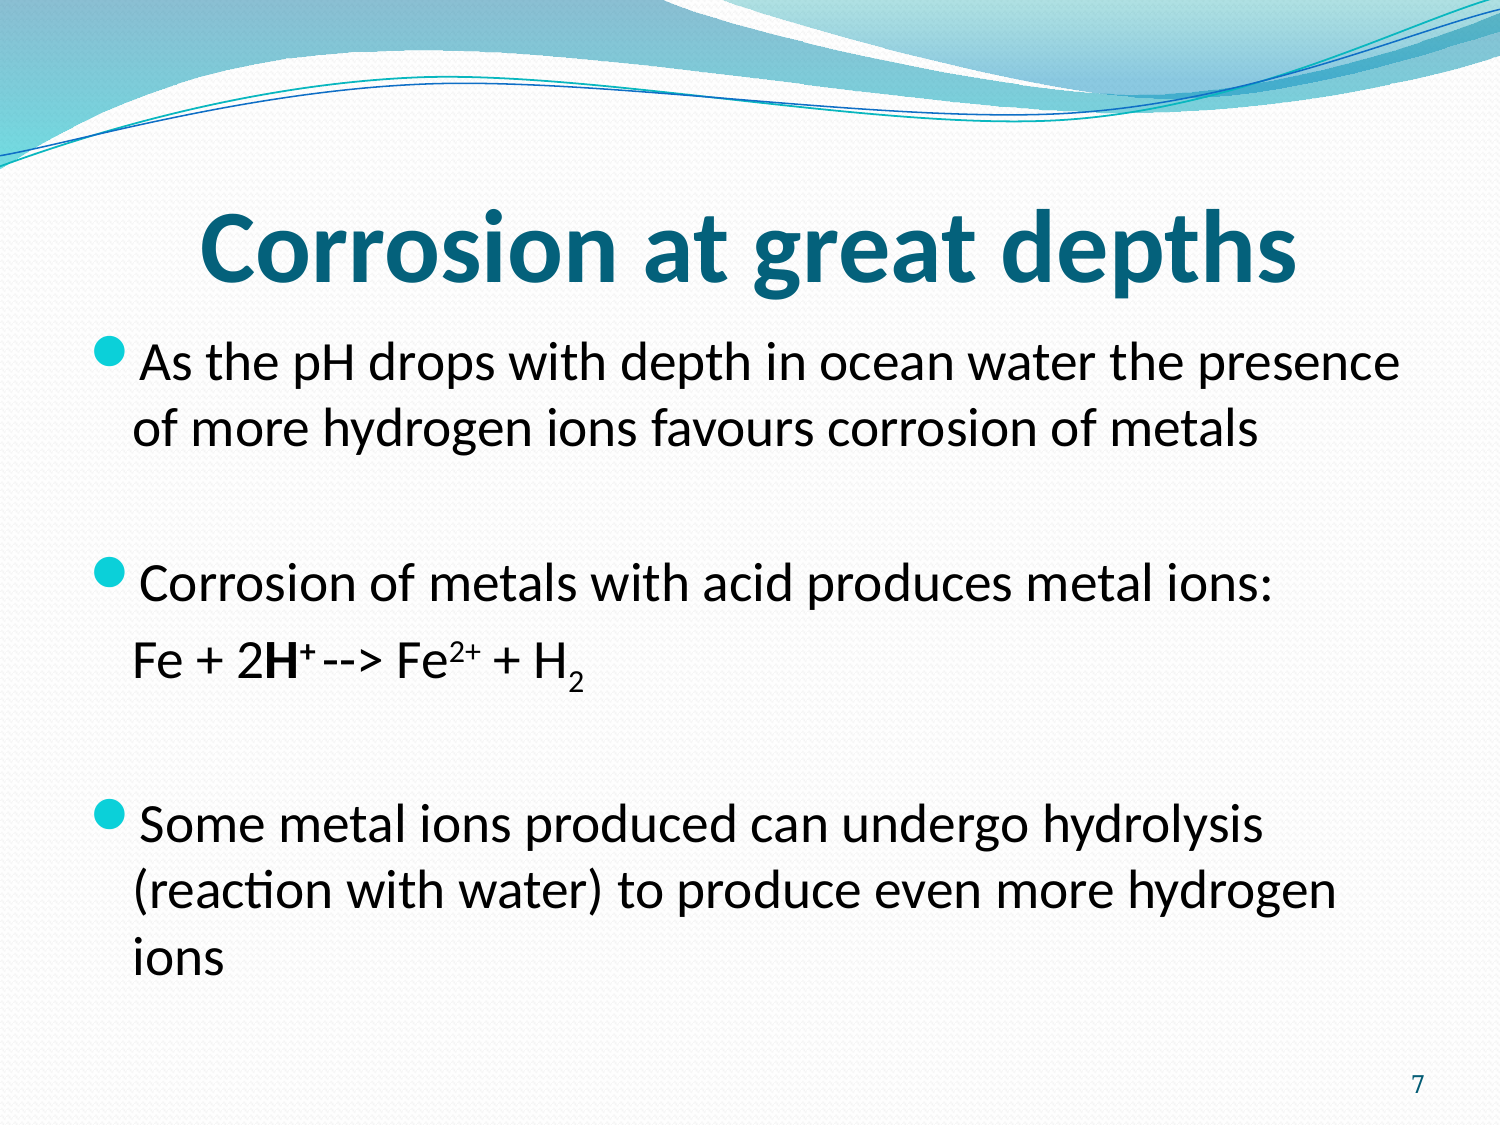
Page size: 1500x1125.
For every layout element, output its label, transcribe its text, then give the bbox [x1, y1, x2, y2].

title Corrosion at great depths [75, 115, 1425, 303]
slide_number 7 [1299, 1042, 1425, 1103]
list As the pH drops with depth in ocean water the presence of more hydrogen ions favours corrosion of metals Corrosion of metals with acid produces metal ions: Fe + 2H+ --> Fe2+ + H2 Some metal ions produced can undergo hydrolysis (reaction with water) to produce even more hydrogen ions [75, 317, 1425, 1038]
